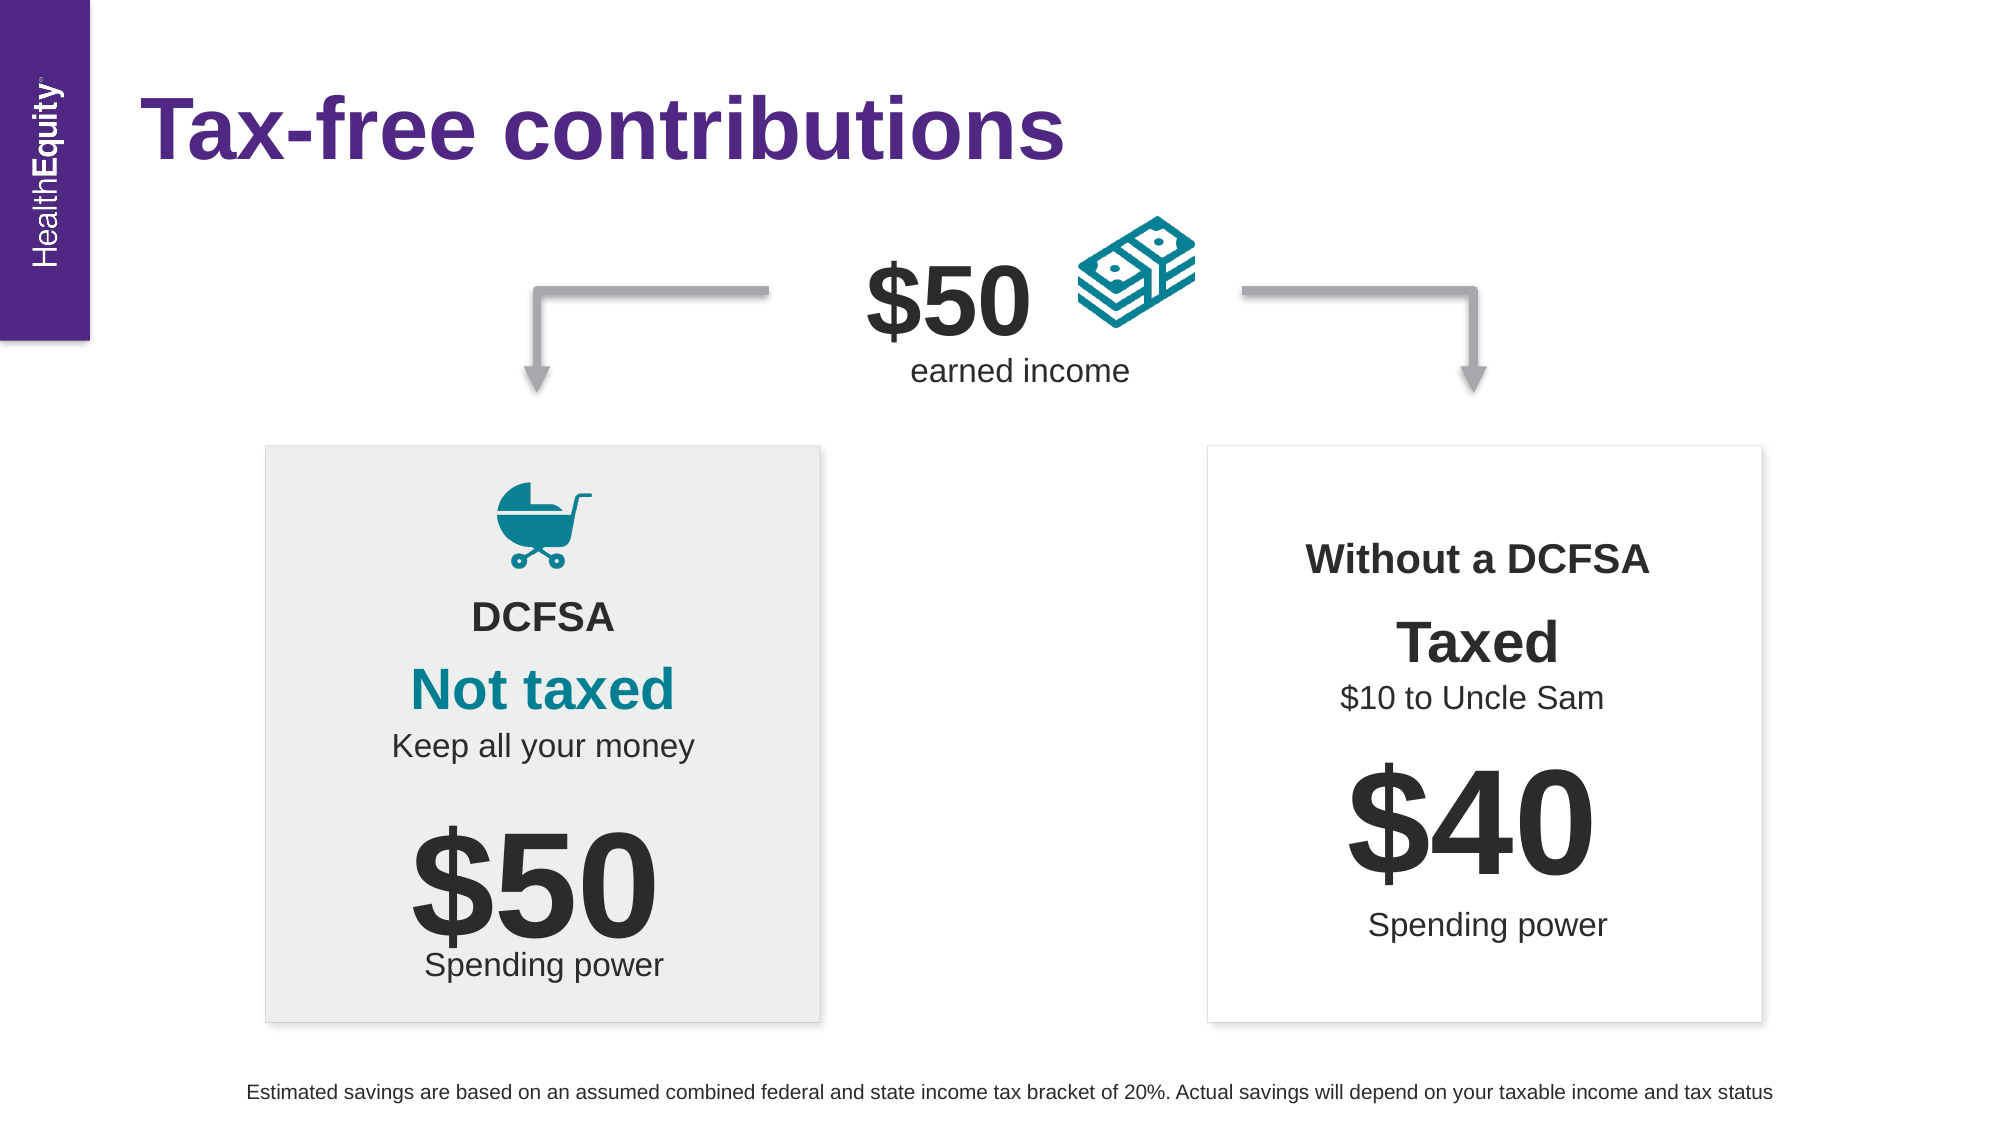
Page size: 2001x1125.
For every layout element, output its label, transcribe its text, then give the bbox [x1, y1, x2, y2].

picture [1078, 216, 1195, 328]
picture [33, 78, 64, 266]
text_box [1188, 445, 1763, 1023]
text_box [530, 290, 769, 394]
text_box [1242, 290, 1480, 394]
text_box $50 [811, 192, 1088, 364]
text_box Estimated savings are based on an assumed combined federal and state income tax bracket of 20%. Actual savings will depend on your taxable income and tax status [231, 1064, 1828, 1112]
picture [497, 482, 592, 570]
title Tax-free contributions [140, 60, 1918, 171]
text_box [265, 445, 821, 1023]
text_box earned income [827, 330, 1214, 397]
